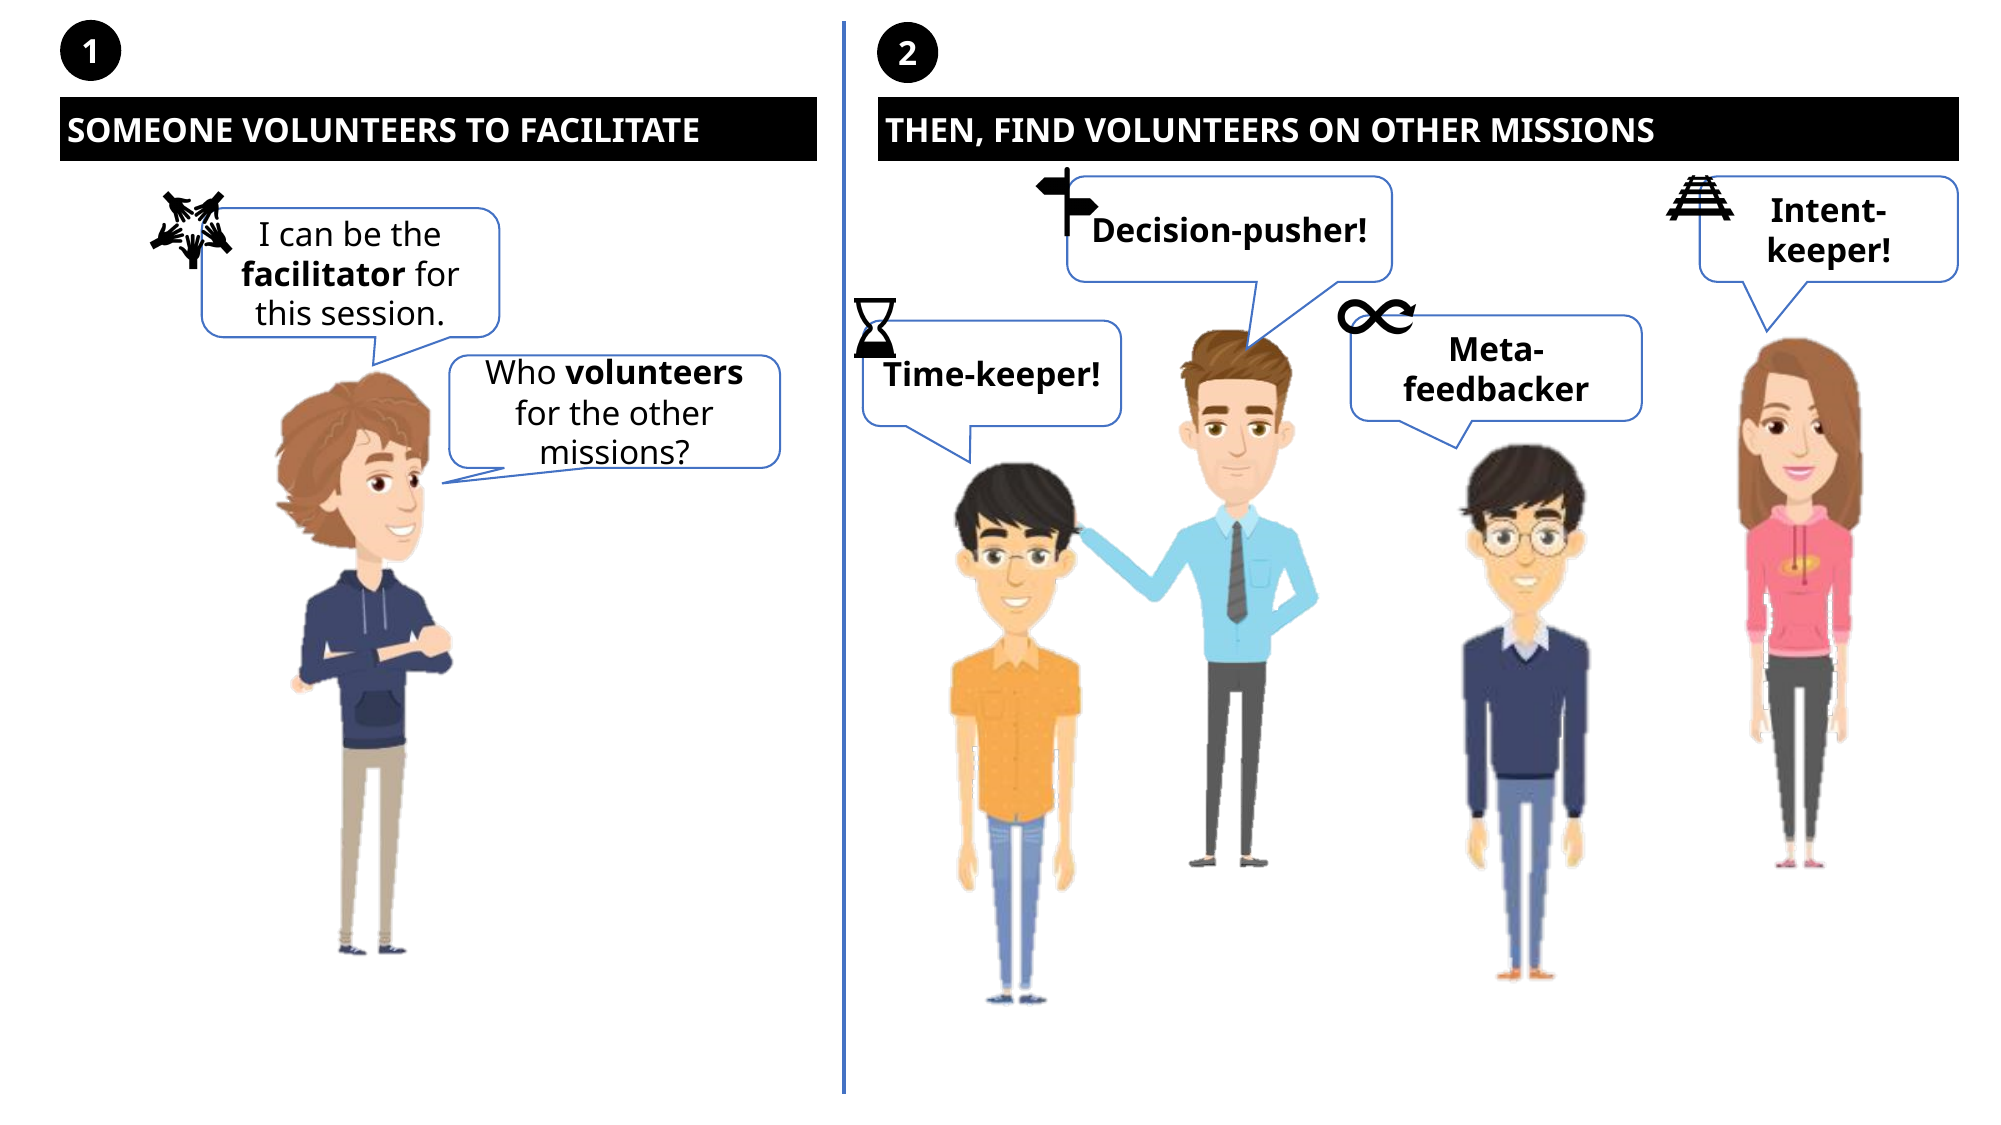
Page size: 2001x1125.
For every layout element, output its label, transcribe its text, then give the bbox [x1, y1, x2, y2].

text_box SOMEONE volunteerS TO faciliTatE [60, 97, 817, 161]
picture [888, 274, 1419, 1035]
text_box Decision-pusher! [1066, 175, 1394, 307]
text_box Intent-keeper! [1698, 175, 1959, 319]
text_box Meta-feedbacker [1351, 314, 1643, 438]
text_box Time-keeper! [861, 319, 987, 437]
text_box Who volunteers for the other missions? [458, 354, 782, 480]
picture [1432, 433, 1613, 992]
text_box I can be the facilitator for this session. [200, 207, 501, 357]
picture [148, 187, 234, 273]
picture [839, 292, 911, 364]
picture [227, 357, 486, 970]
text_box 2 [877, 21, 939, 84]
picture [1662, 160, 1738, 236]
text_box 1 [60, 19, 122, 81]
picture [1025, 160, 1109, 243]
text_box THEN, FIND VOLUNTEERS ON OTHER MISSIONS [878, 97, 1959, 161]
picture [1695, 319, 1911, 899]
